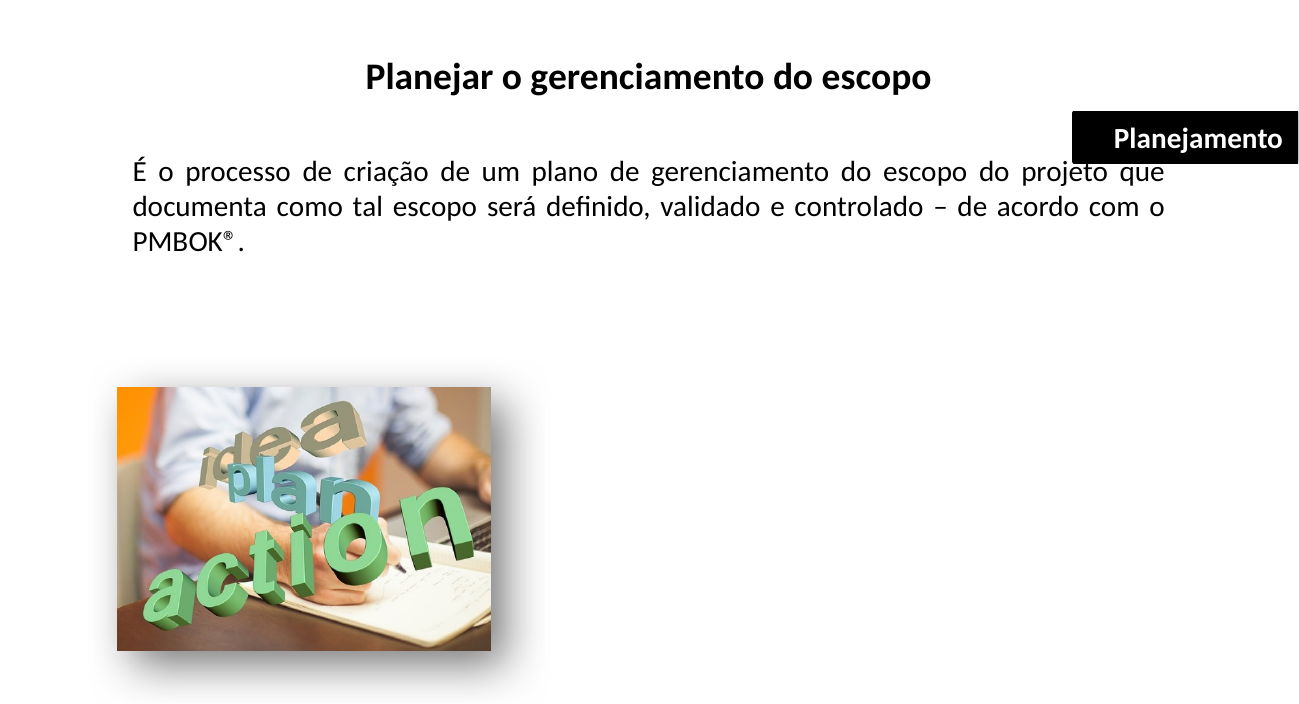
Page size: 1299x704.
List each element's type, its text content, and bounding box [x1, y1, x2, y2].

picture [117, 387, 491, 652]
text_box Planejamento [1074, 112, 1299, 162]
text_box Planejar o gerenciamento do escopo [0, 44, 1299, 106]
text_box É o processo de criação de um plano de gerenciamento do escopo do projeto que documenta como tal escopo será definido, validado e controlado – de acordo com o PMBOK®. [117, 145, 1181, 267]
